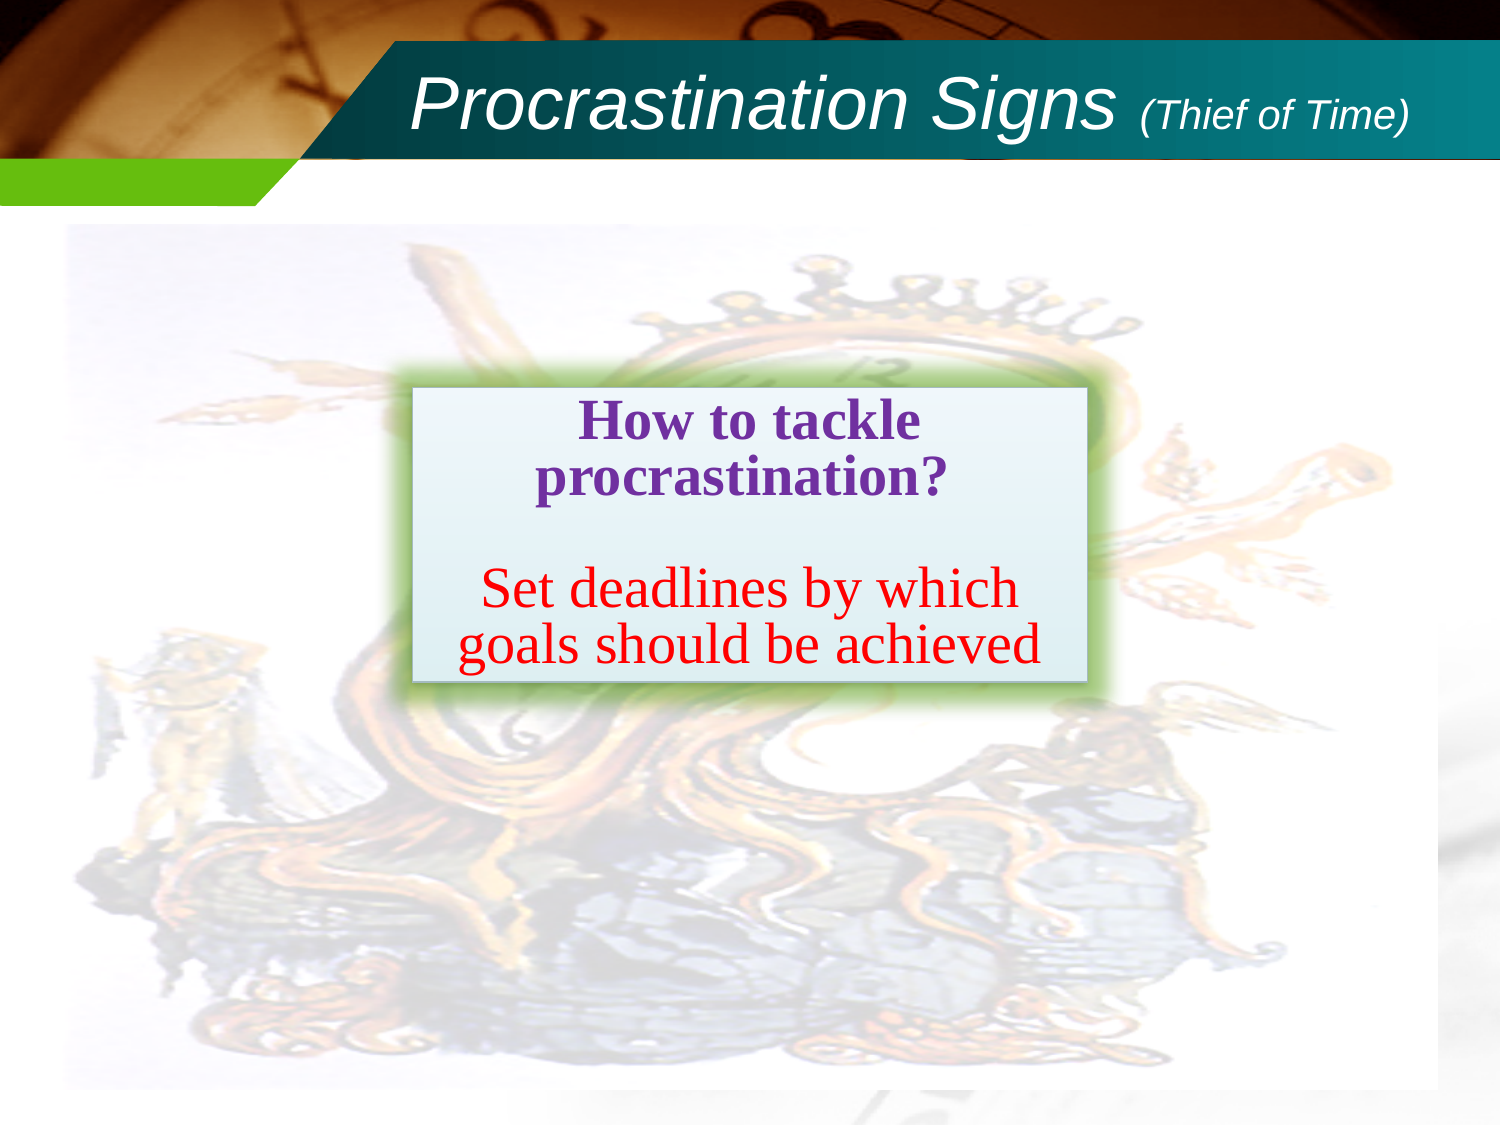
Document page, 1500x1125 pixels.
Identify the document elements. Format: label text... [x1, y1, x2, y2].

picture [62, 224, 1500, 1125]
picture [0, 0, 1500, 158]
title Procrastination Signs (Thief of Time) [394, 37, 1433, 163]
